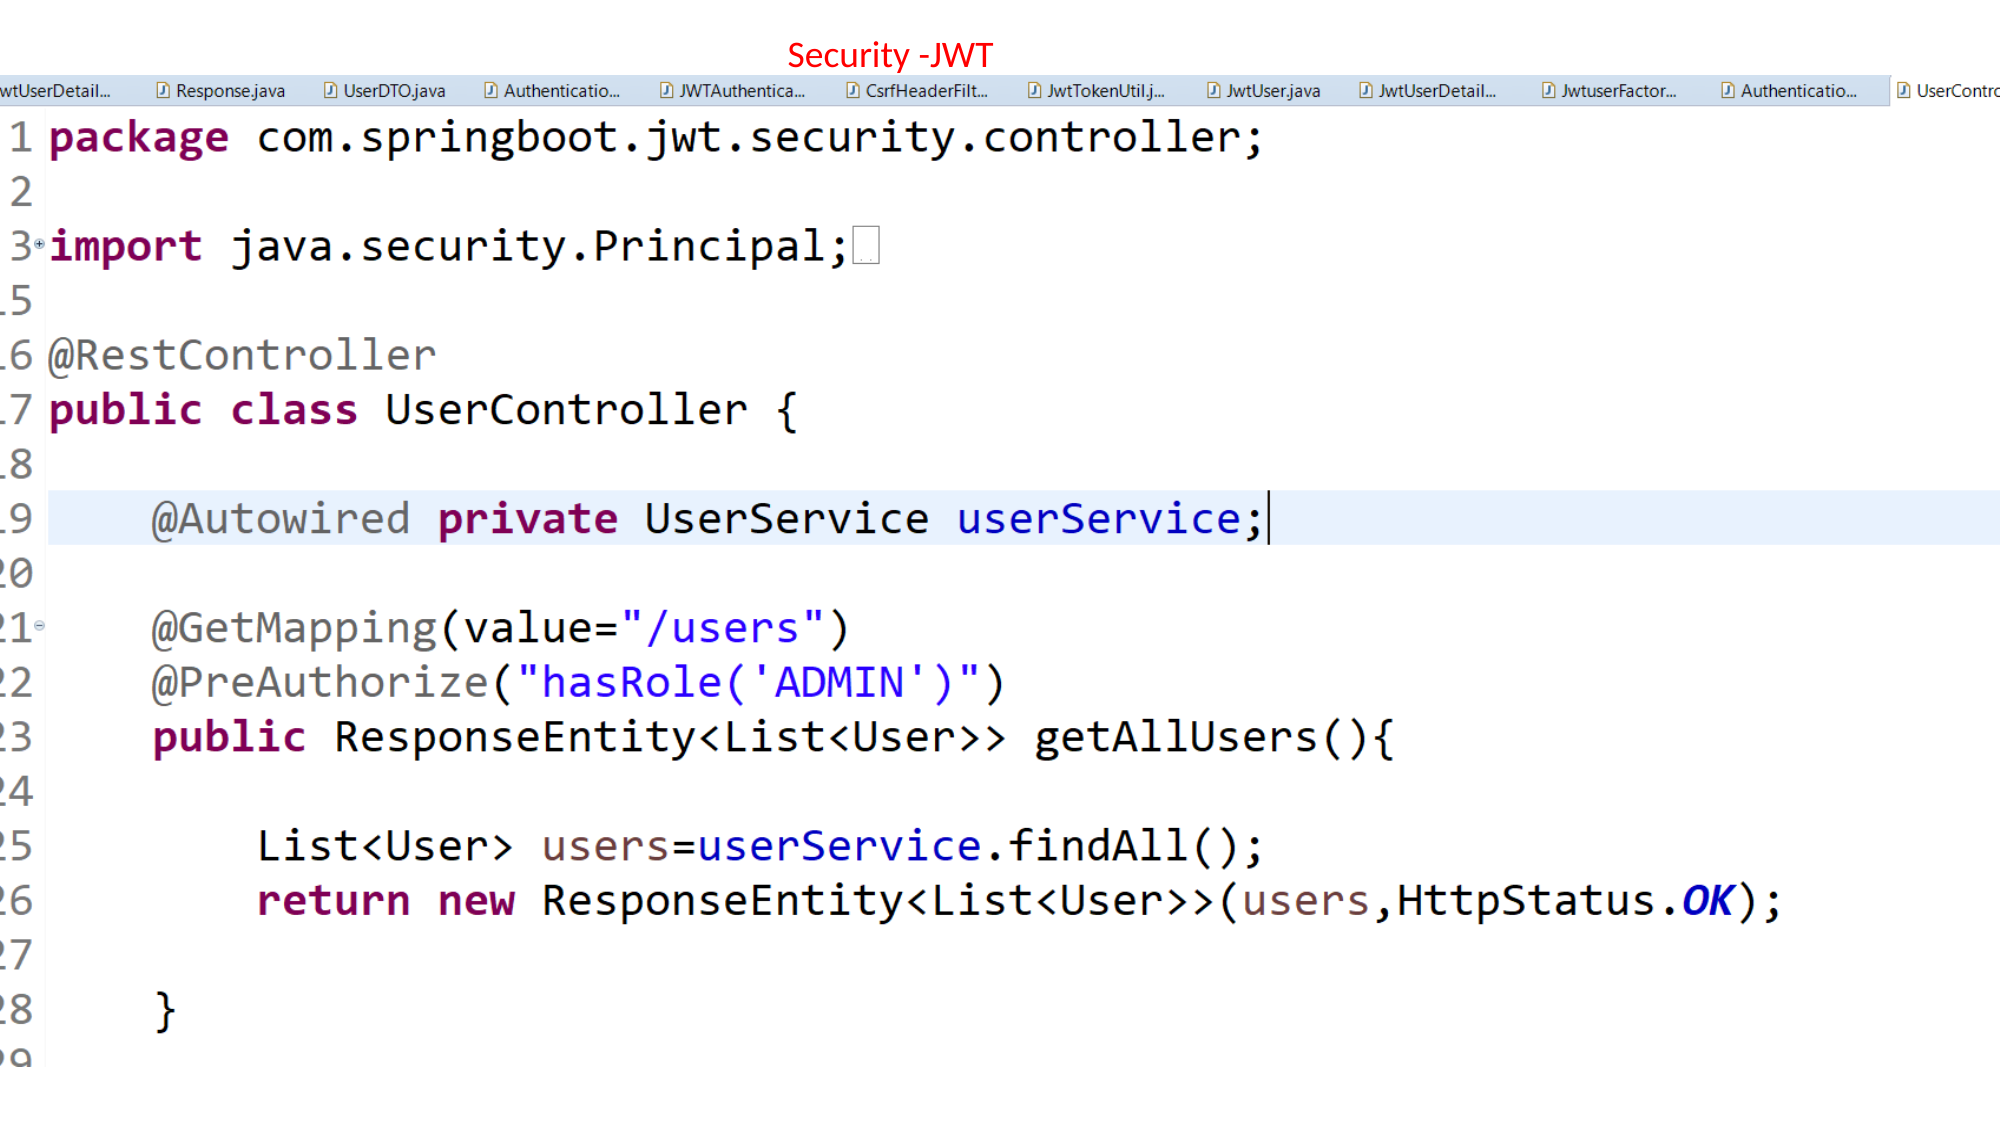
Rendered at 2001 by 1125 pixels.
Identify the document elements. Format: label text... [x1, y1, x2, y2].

text_box Security -JWT [368, 16, 1413, 75]
picture [0, 75, 2000, 1067]
